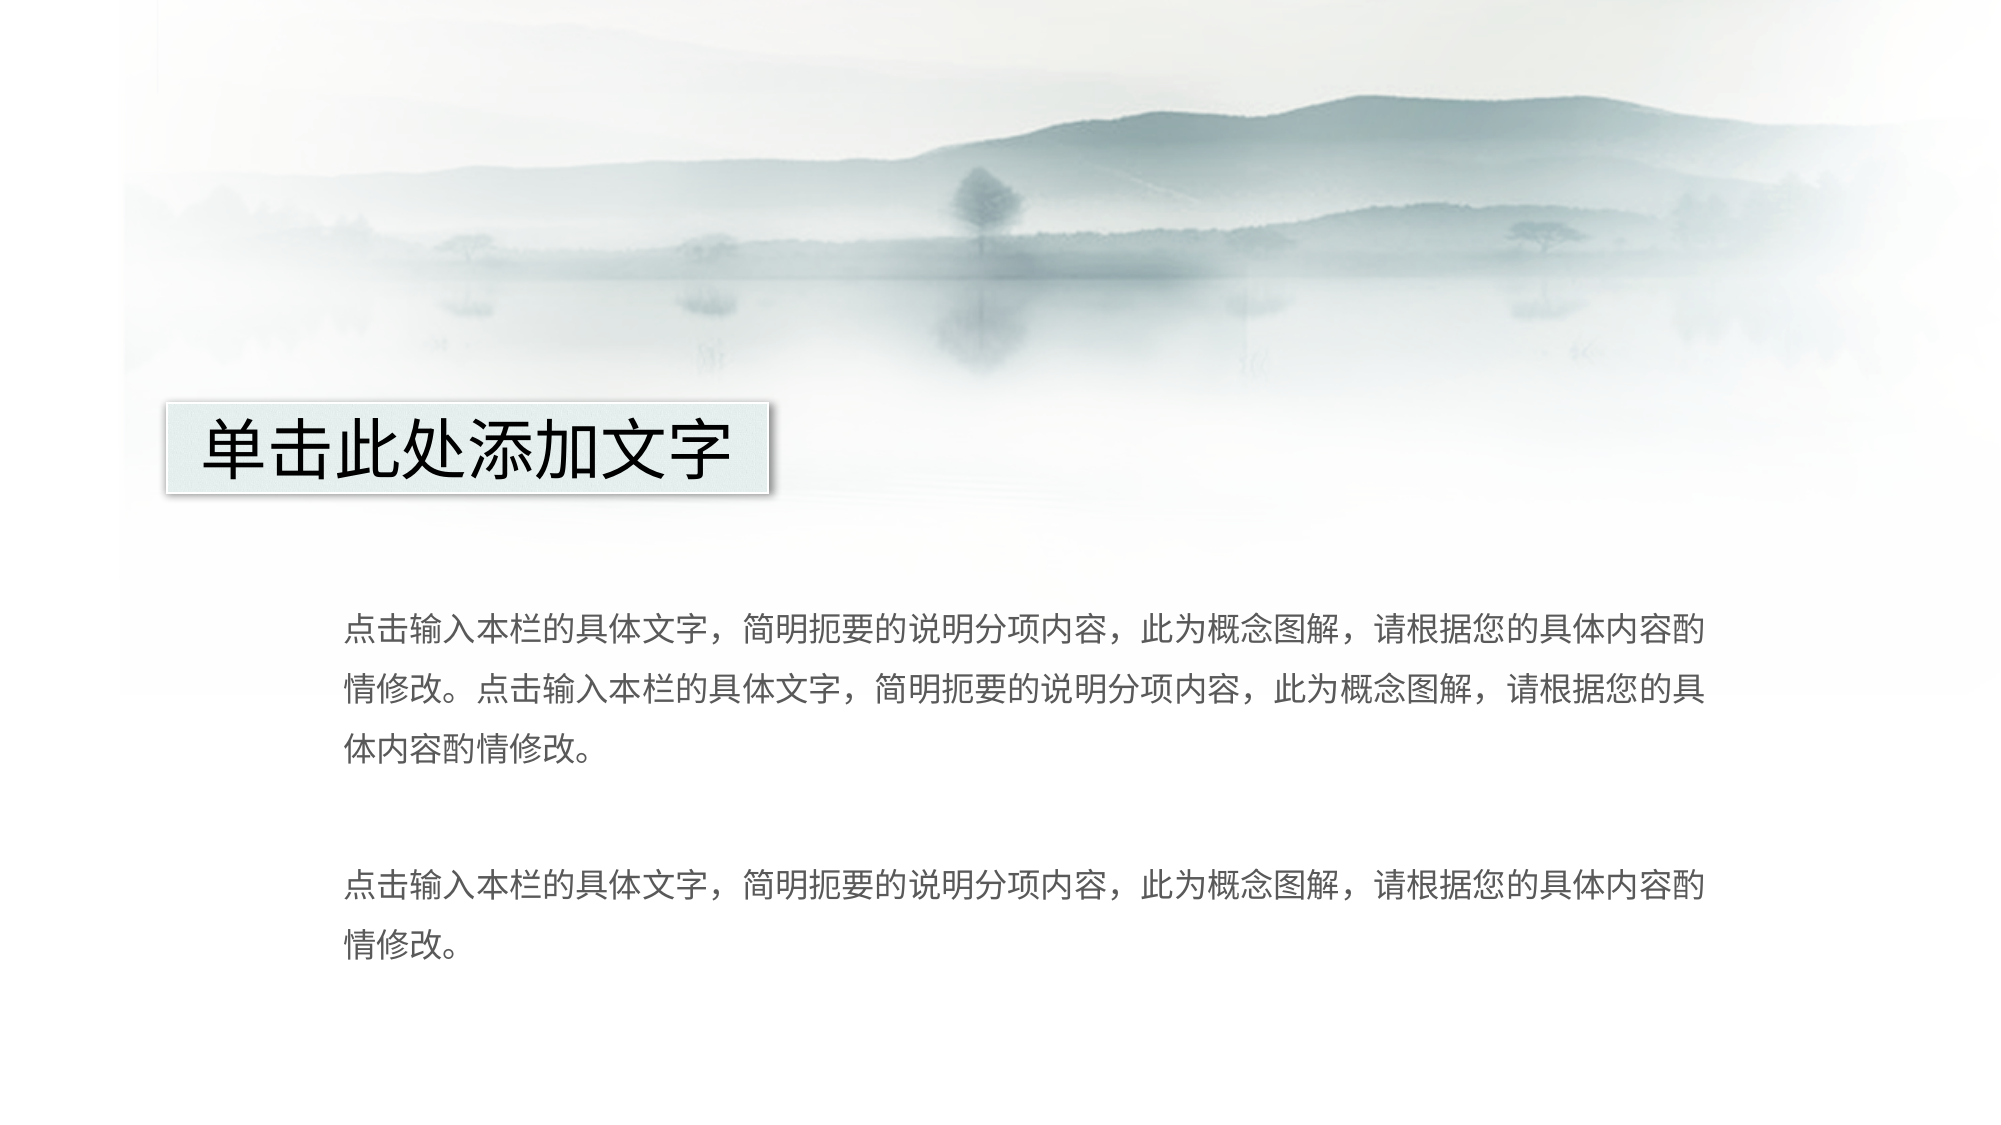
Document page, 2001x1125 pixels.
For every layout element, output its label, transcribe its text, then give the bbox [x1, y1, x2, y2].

text_box 点击输入本栏的具体文字，简明扼要的说明分项内容，此为概念图解，请根据您的具体内容酌情修改。点击输入本栏的具体文字，简明扼要的说明分项内容，此为概念图解，请根据您的具体内容酌情修改。 [328, 695, 1740, 806]
picture [37, 0, 2000, 695]
text_box 点击输入本栏的具体文字，简明扼要的说明分项内容，此为概念图解，请根据您的具体内容酌情修改。 [328, 836, 1740, 972]
